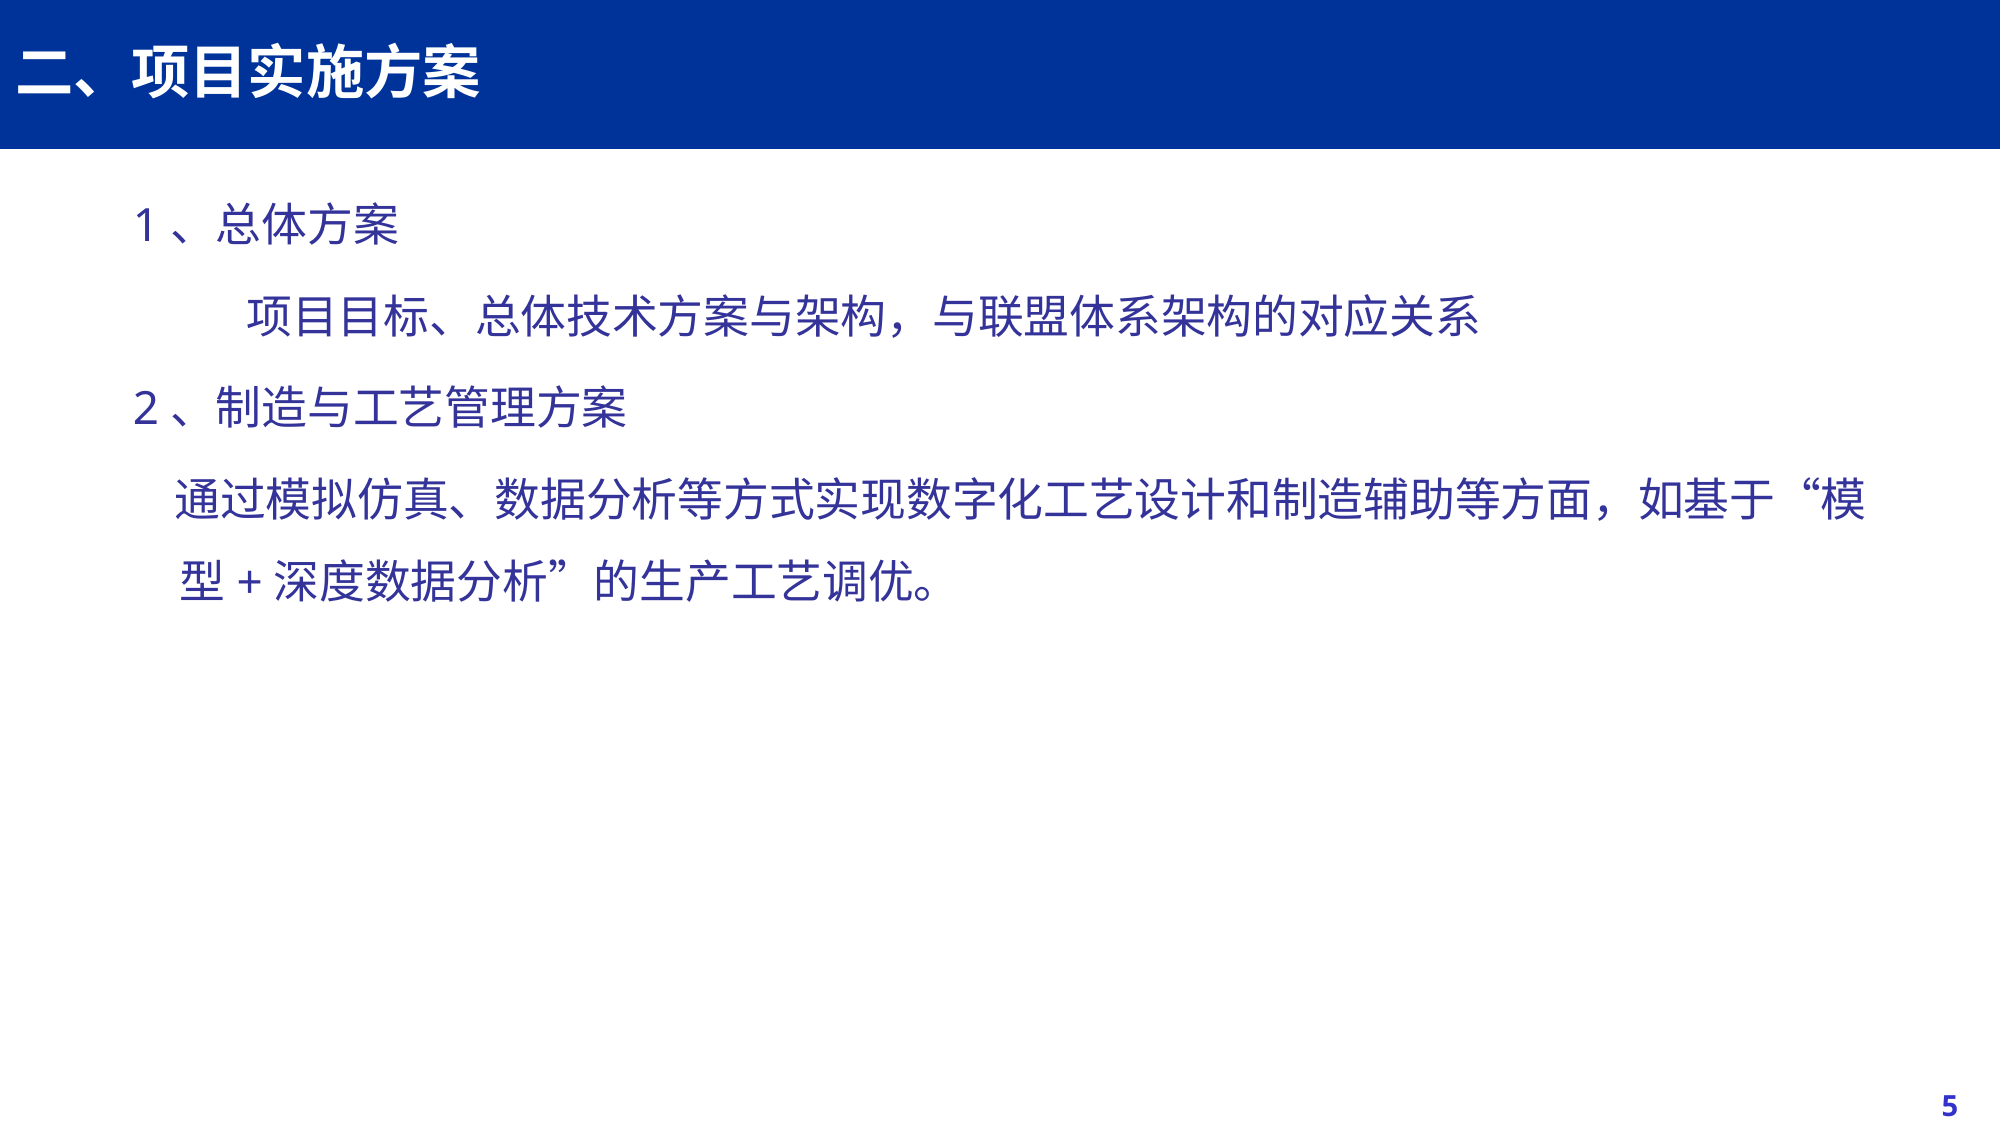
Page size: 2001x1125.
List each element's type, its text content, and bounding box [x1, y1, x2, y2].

title 二、项目实施方案 [0, 0, 2000, 145]
text_box 1、总体方案 项目目标、总体技术方案与架构，与联盟体系架构的对应关系 2、制造与工艺管理方案 通过模拟仿真、数据分析等方式实现数字化工艺设计和制造辅助等方面，如基于“模型+深度数据分析”的生产工艺调优。 [43, 160, 1910, 616]
